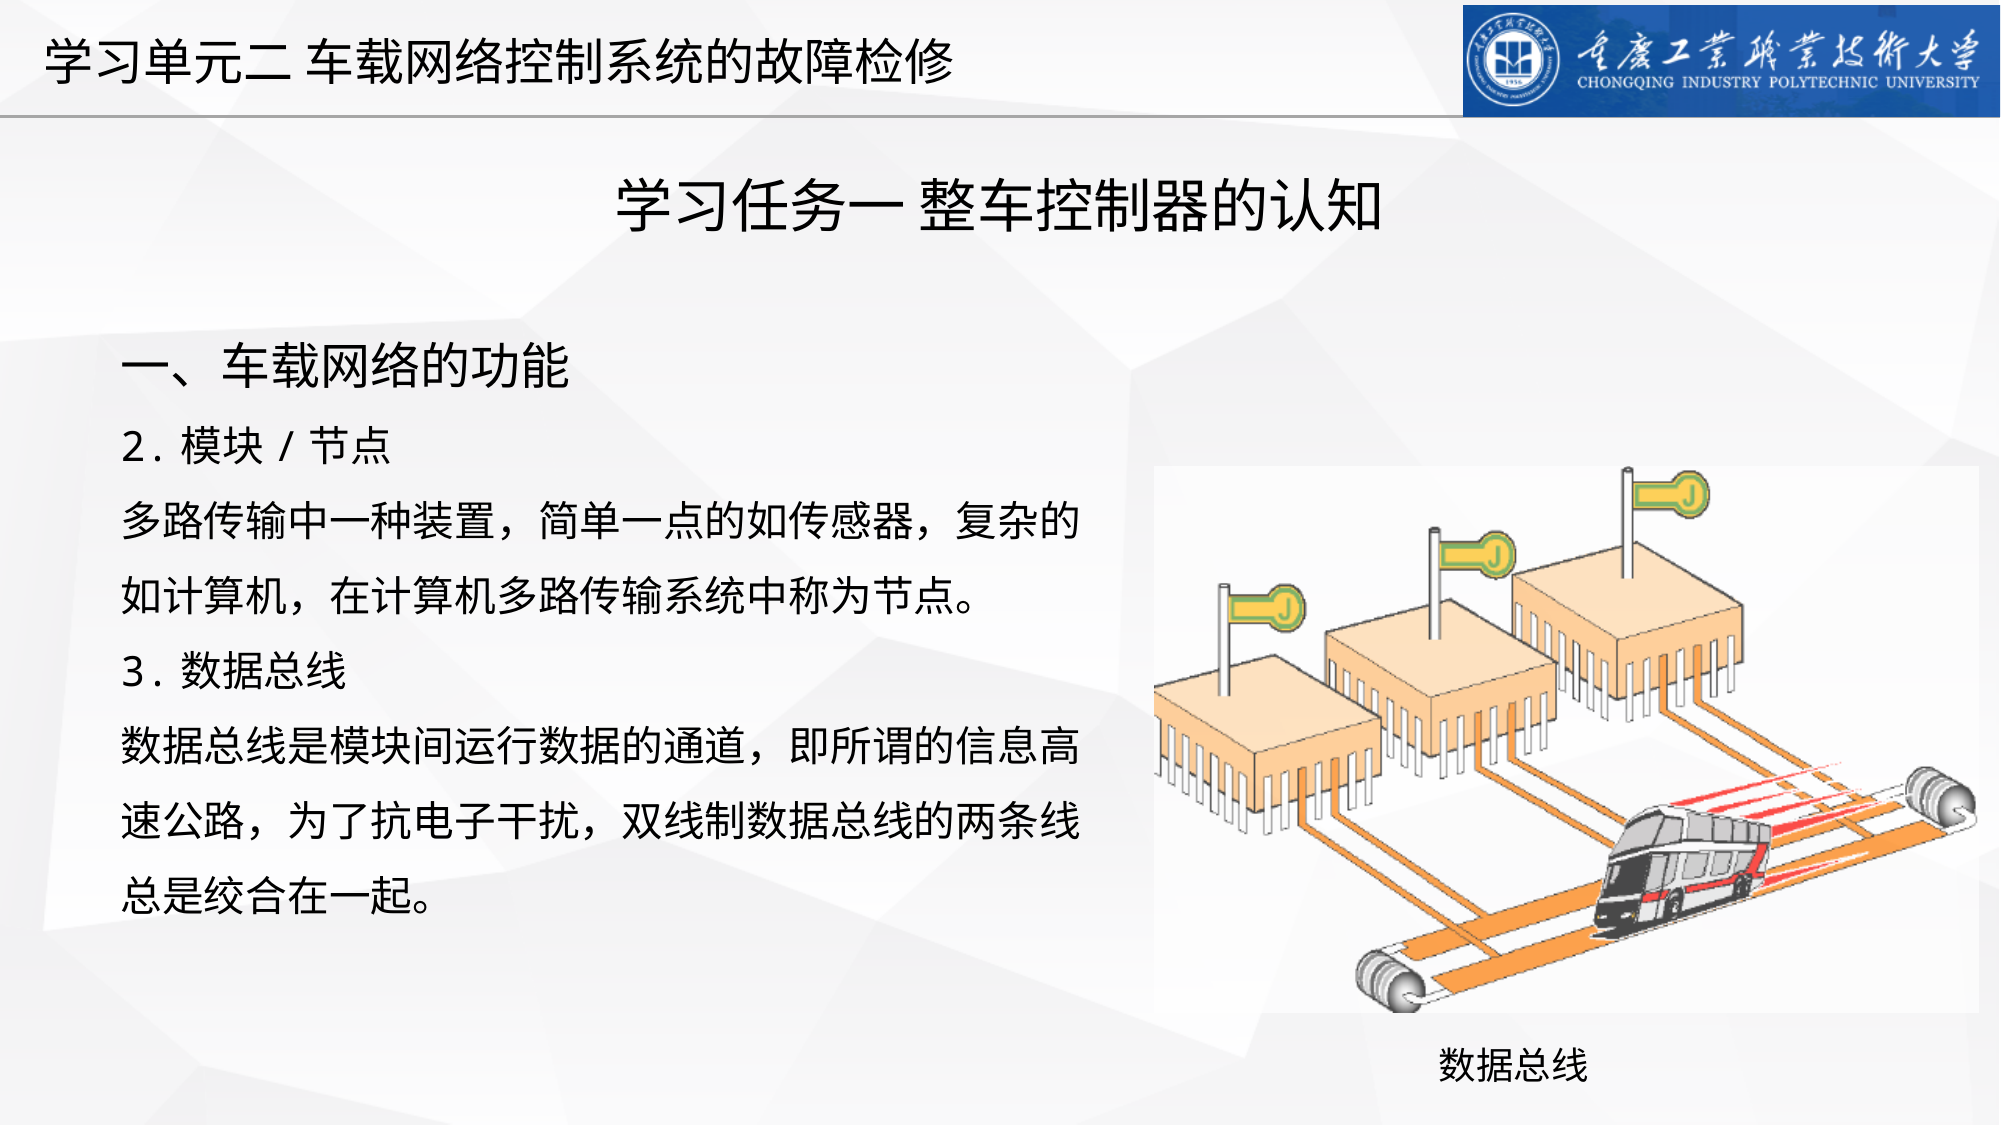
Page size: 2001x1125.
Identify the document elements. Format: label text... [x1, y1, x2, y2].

text_box 数据总线 [1423, 1013, 1710, 1095]
picture [0, 0, 2001, 117]
text_box 一、车载网络的功能 2.模块/节点 多路传输中一种装置，简单一点的如传感器，复杂的如计算机，在计算机多路传输系统中称为节点。 3.数据总线 数据总线是模块间运行数据的通道，即所谓的信息高速公路，为了抗电子干扰，双线制数据总线的两条线总是绞合在一起。 [105, 297, 1124, 927]
text_box 学习任务一 整车控制器的认知 [433, 161, 1567, 247]
picture [0, 118, 1999, 1125]
